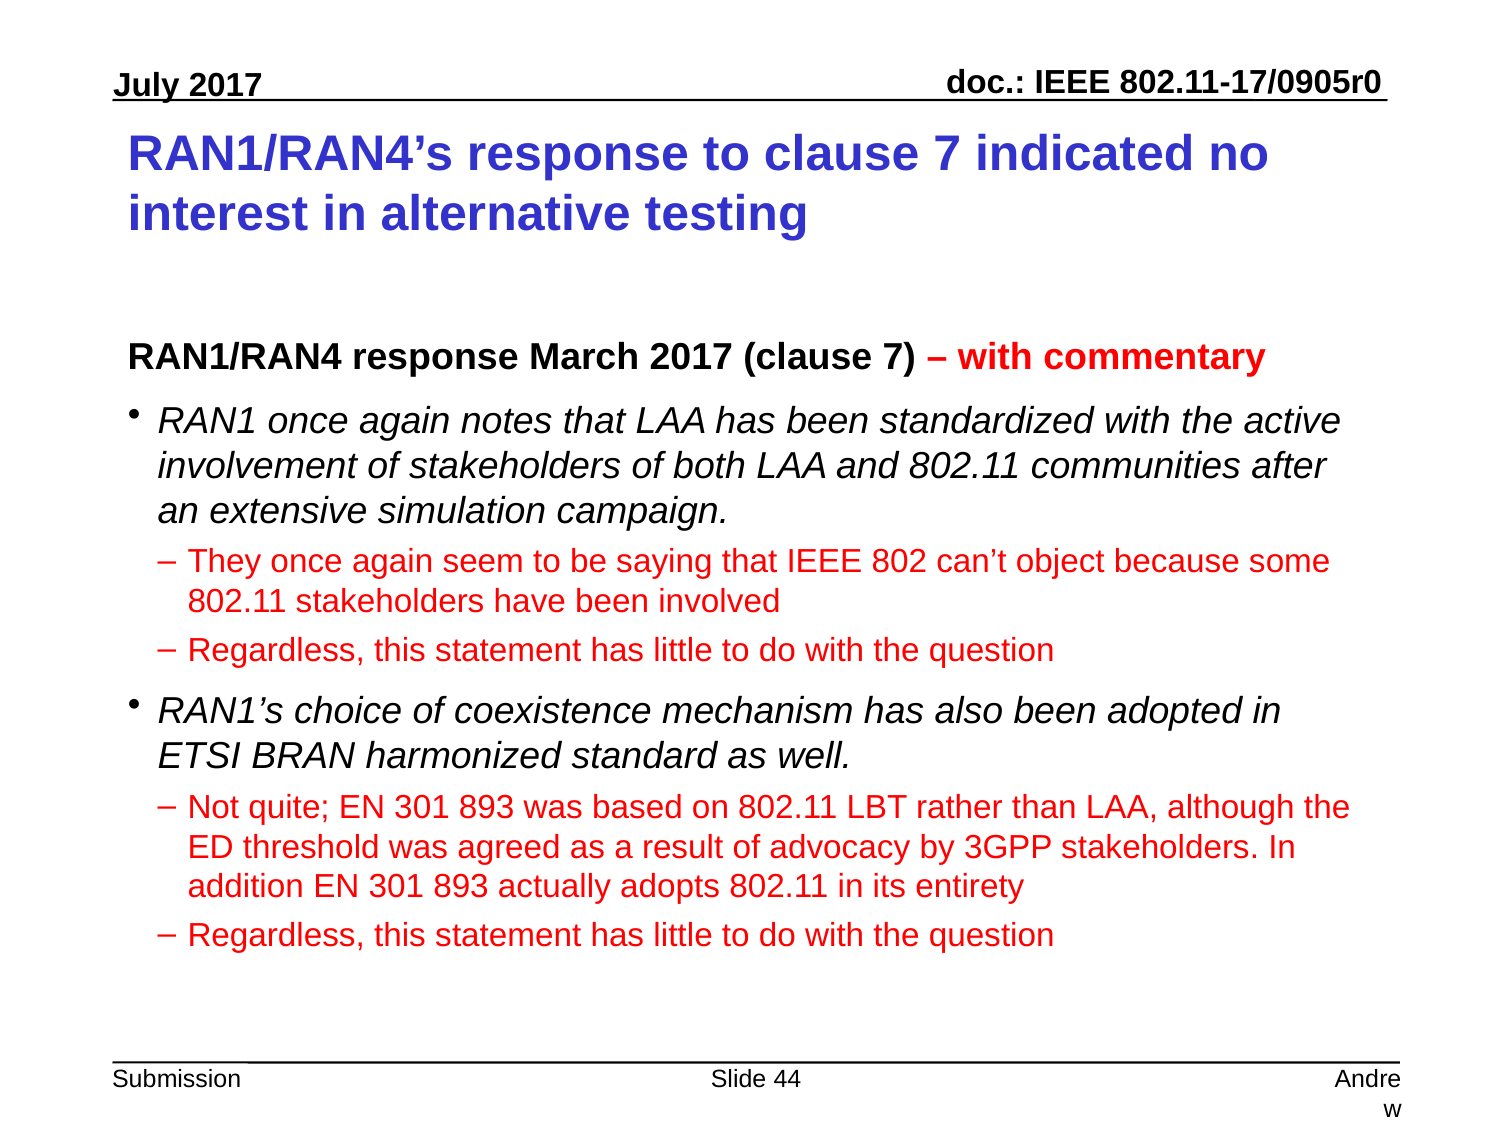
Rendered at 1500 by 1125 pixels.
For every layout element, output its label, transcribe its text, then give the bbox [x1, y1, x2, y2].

slide_number Slide 44 [709, 1061, 803, 1093]
list RAN1/RAN4 response March 2017 (clause 7) – with commentary RAN1 once again notes that LAA has been standardized with the active involvement of stakeholders of both LAA and 802.11 communities after an extensive simulation campaign. They once again seem to be saying that IEEE 802 can’t object because some 802.11 stakeholders have been involved Regardless, this statement has little to do with the question RAN1’s choice of coexistence mechanism has also been adopted in ETSI BRAN harmonized standard as well. Not quite; EN 301 893 was based on 802.11 LBT rather than LAA, although the ED threshold was agreed as a result of advocacy by 3GPP stakeholders. In addition EN 301 893 actually adopts 802.11 in its entirety Regardless, this statement has little to do with the question [112, 324, 1388, 1000]
footer Andrew Myles, Cisco [1320, 1061, 1402, 1093]
title RAN1/RAN4’s response to clause 7 indicated no interest in alternative testing [112, 112, 1388, 288]
